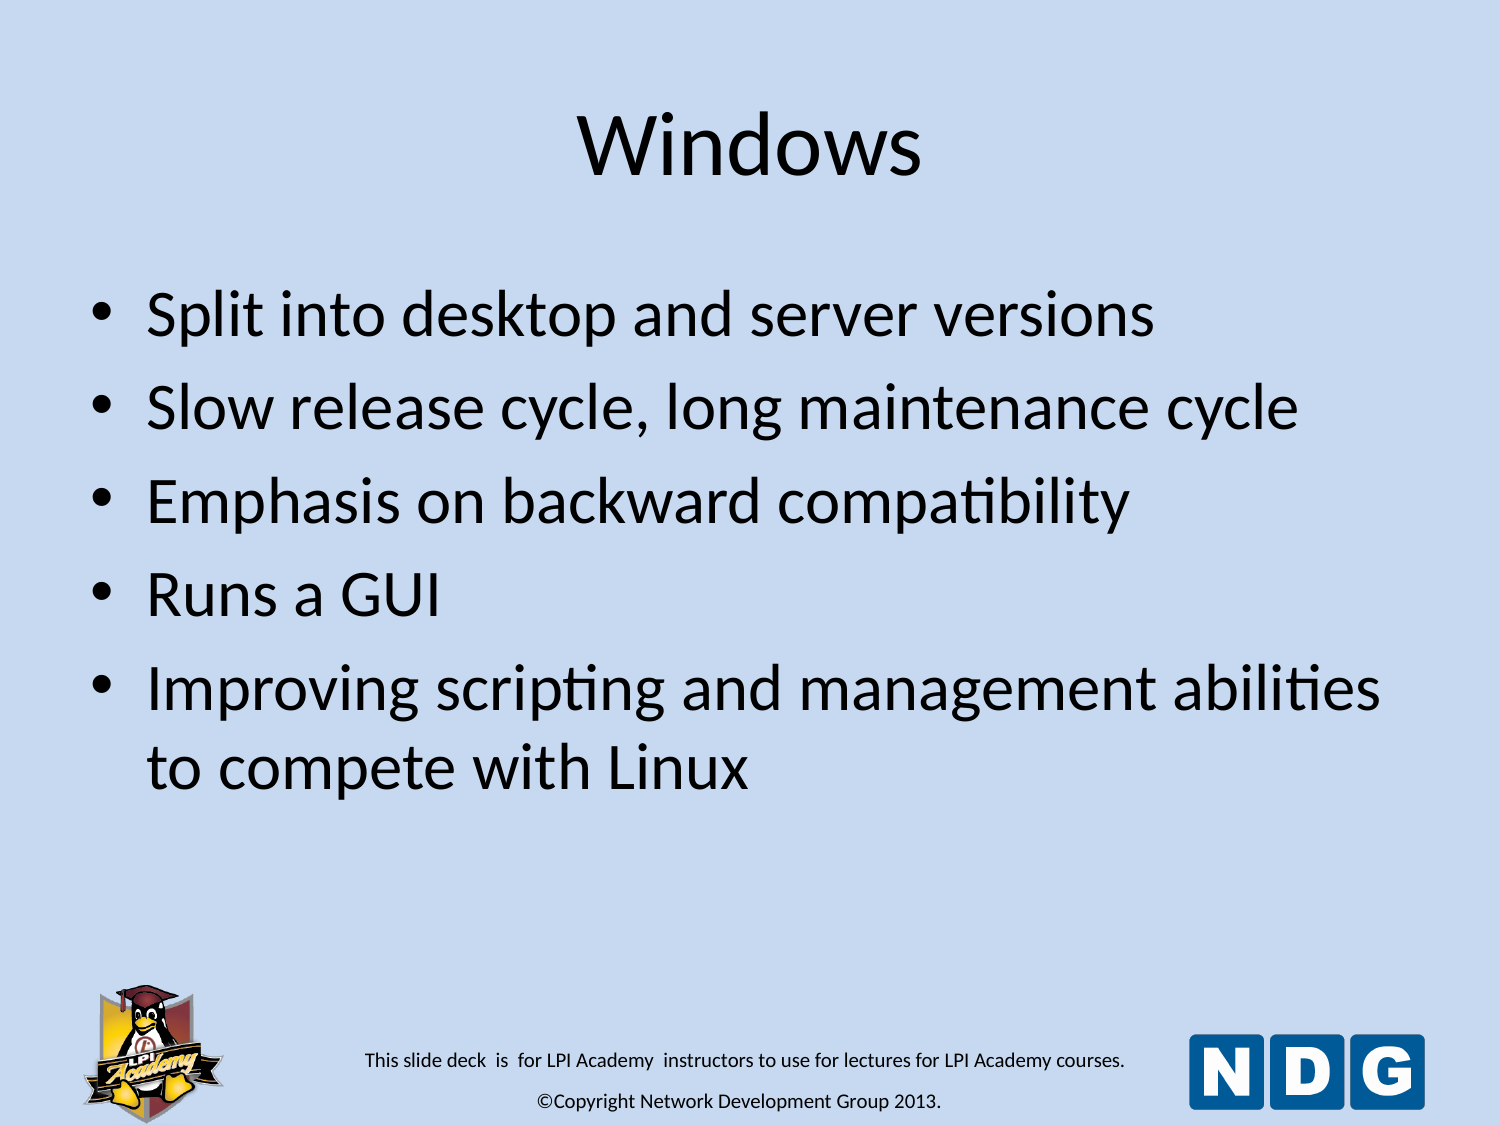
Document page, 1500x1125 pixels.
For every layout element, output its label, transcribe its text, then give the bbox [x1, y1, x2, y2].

list Split into desktop and server versions Slow release cycle, long maintenance cycle Emphasis on backward compatibility Runs a GUI Improving scripting and management abilities to compete with Linux [75, 262, 1425, 1005]
picture [75, 1005, 229, 1125]
title Windows [75, 45, 1425, 233]
picture [1189, 1034, 1425, 1110]
